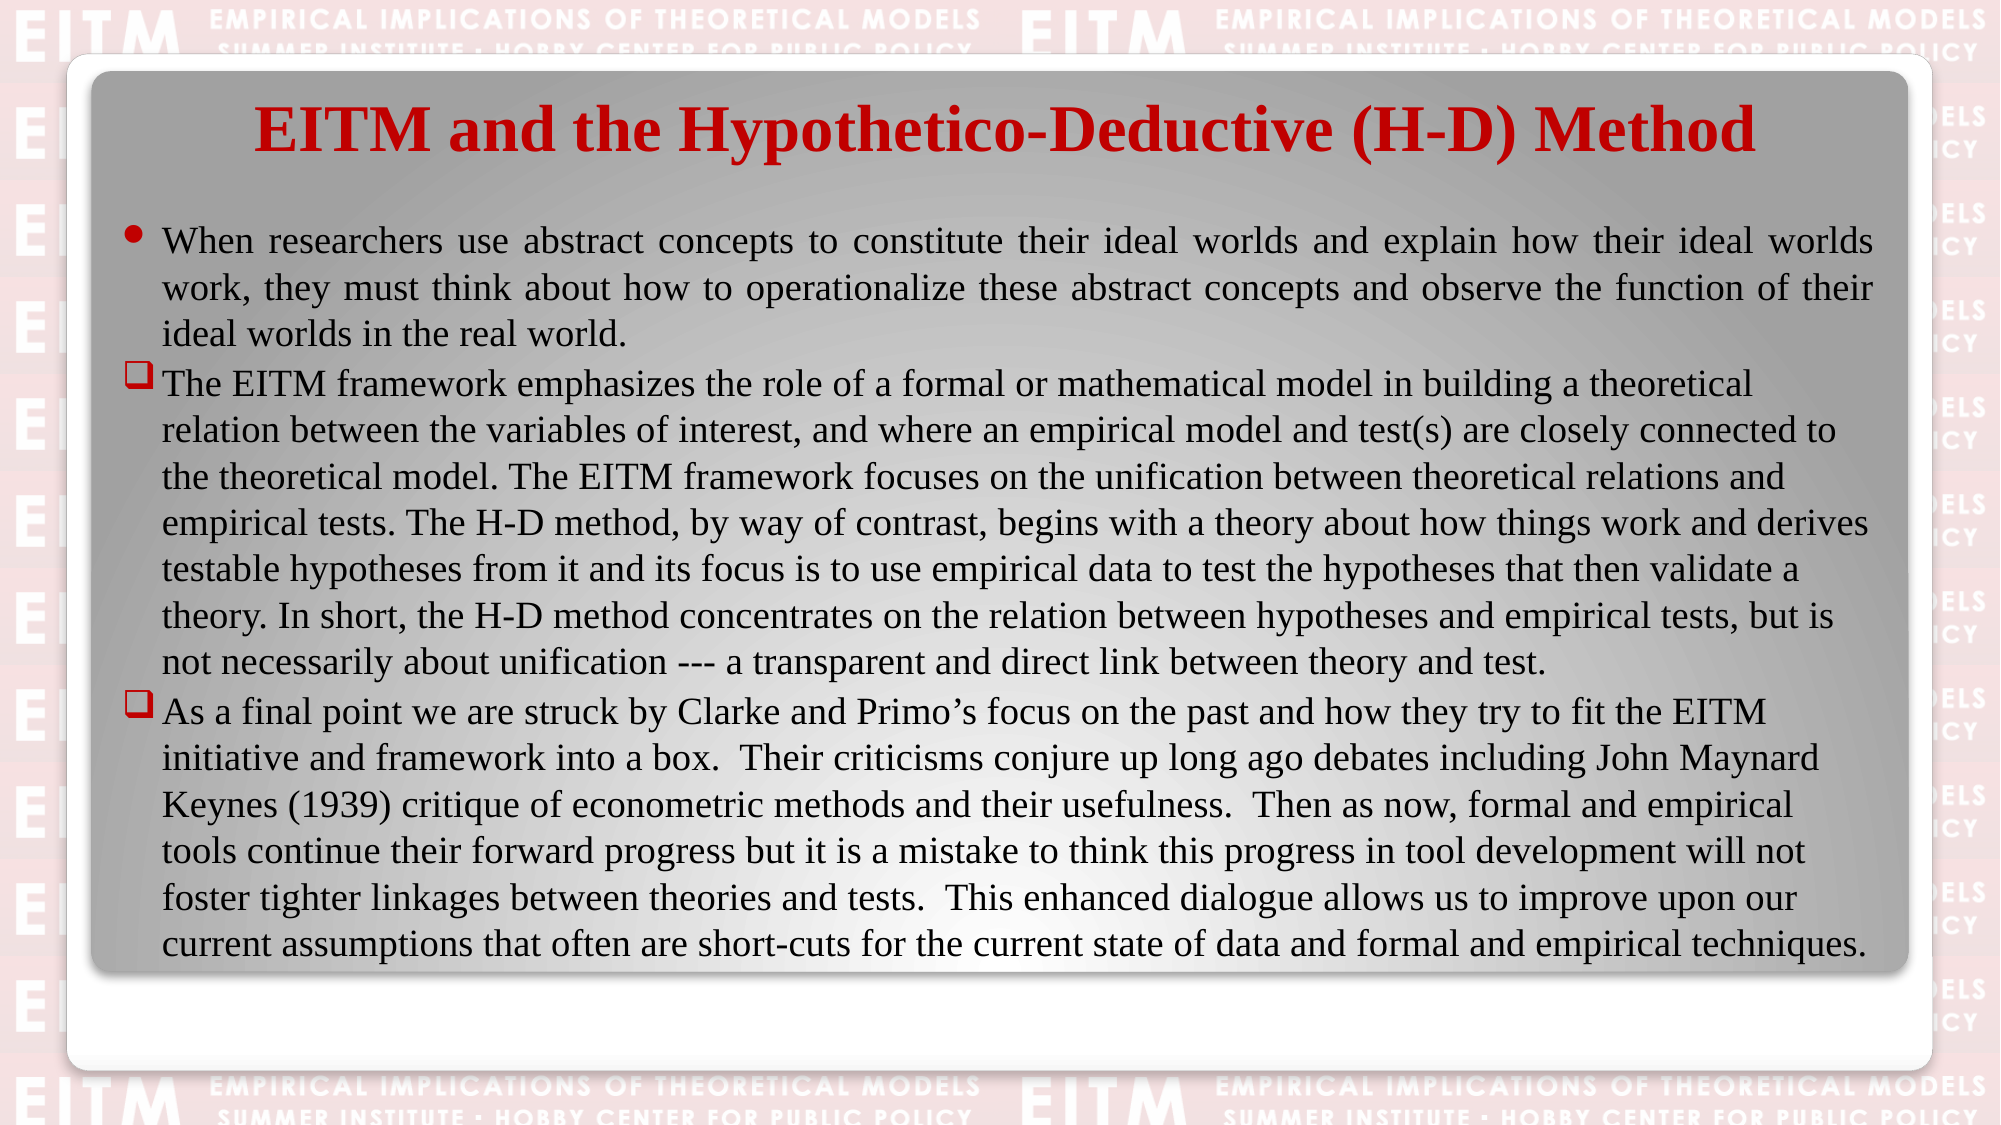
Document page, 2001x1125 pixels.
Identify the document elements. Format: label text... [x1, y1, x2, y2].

title EITM and the Hypothetico-Deductive (H-D) Method [111, 0, 1902, 173]
list When researchers use abstract concepts to constitute their ideal worlds and explain how their ideal worlds work, they must think about how to operationalize these abstract concepts and observe the function of their ideal worlds in the real world. The EITM framework emphasizes the role of a formal or mathematical model in building a theoretical relation between the variables of interest, and where an empirical model and test(s) are closely connected to the theoretical model. The EITM framework focuses on the unification between theoretical relations and empirical tests. The H-D method, by way of contrast, begins with a theory about how things work and derives testable hypotheses from it and its focus is to use empirical data to test the hypotheses that then validate a theory. In short, the H-D method concentrates on the relation between hypotheses and empirical tests, but is not necessarily about unification --- a transparent and direct link between theory and test. As a final point we are struck by Clarke and Primo’s focus on the past and how they try to fit the EITM initiative and framework into a box. Their criticisms conjure up long ago debates including John Maynard Keynes (1939) critique of econometric methods and their usefulness. Then as now, formal and empirical tools continue their forward progress but it is a mistake to think this progress in tool development will not foster tighter linkages between theories and tests. This enhanced dialogue allows us to improve upon our current assumptions that often are short-cuts for the current state of data and formal and empirical techniques. [91, 199, 1891, 998]
